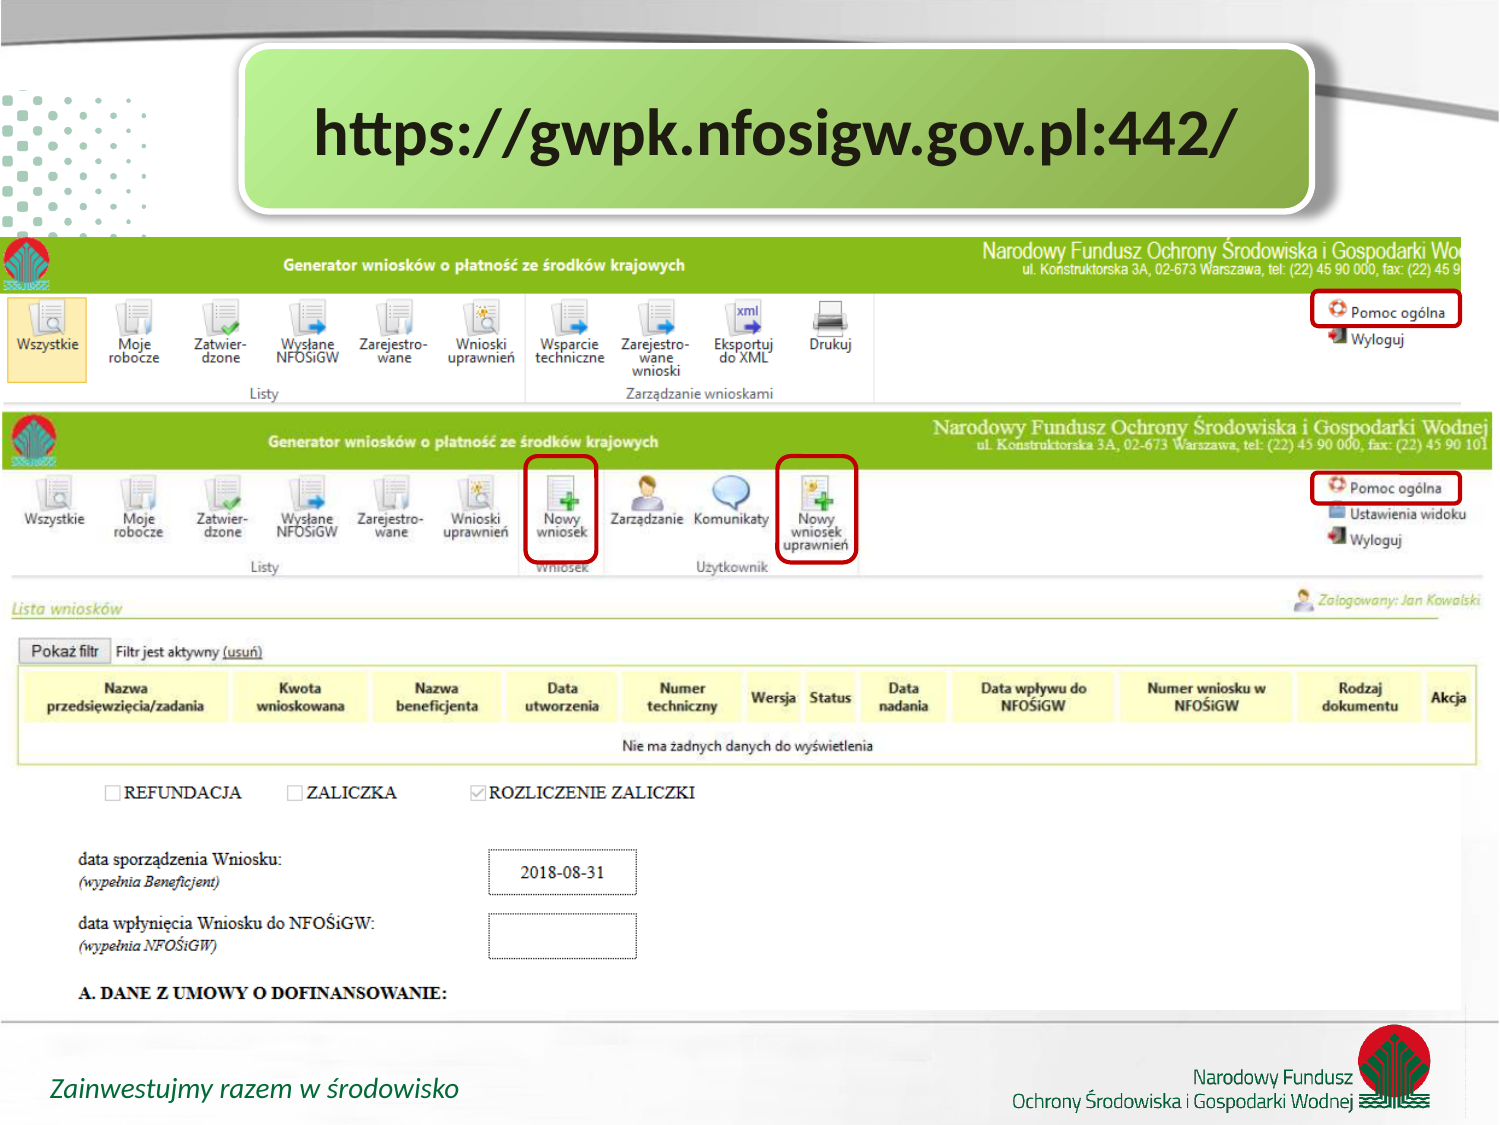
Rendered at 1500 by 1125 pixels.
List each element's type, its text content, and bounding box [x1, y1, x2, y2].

picture [0, 0, 1500, 1125]
text_box https://gwpk.nfosigw.gov.pl:442/ [239, 43, 1315, 214]
